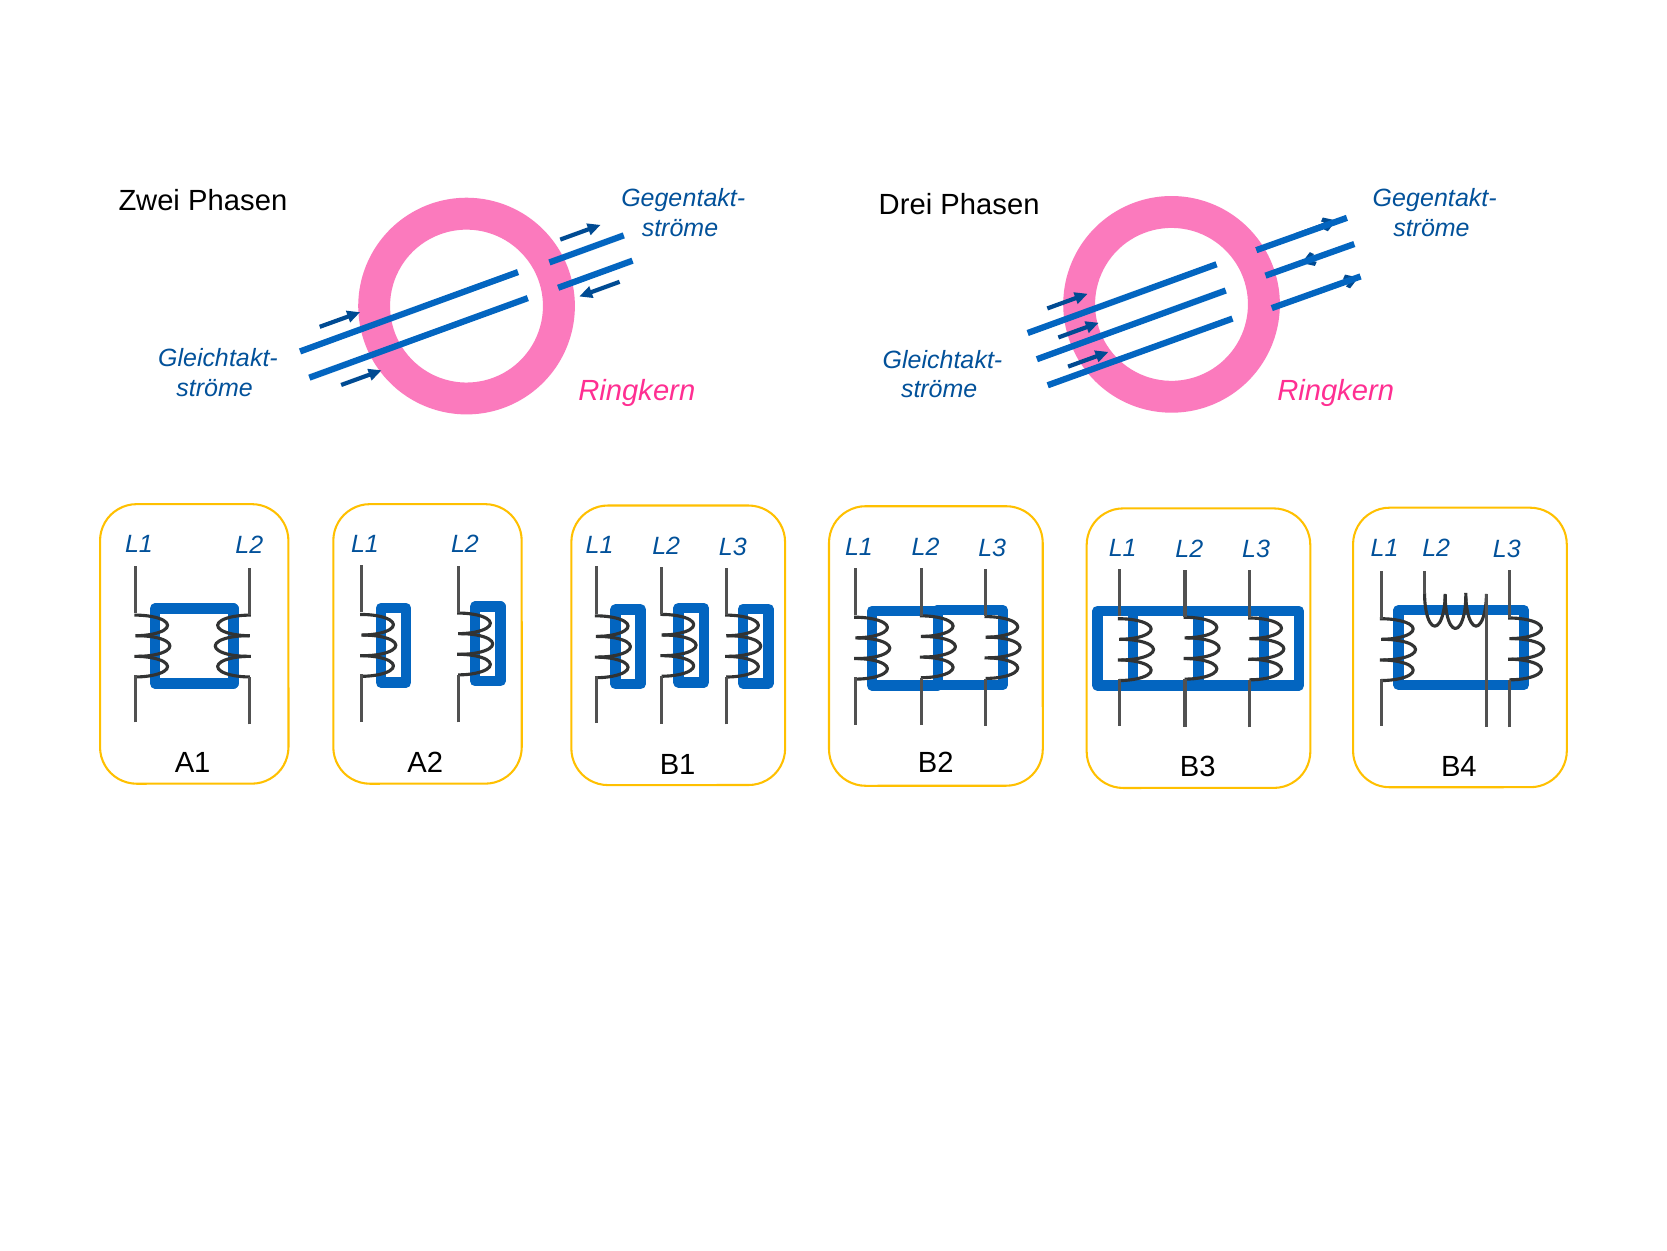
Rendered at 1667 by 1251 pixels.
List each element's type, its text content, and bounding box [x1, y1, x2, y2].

text_box Gegentakt-ströme [1330, 174, 1539, 249]
text_box Gleichtakt-ströme [838, 335, 1047, 411]
text_box Zwei Phasen [77, 173, 330, 224]
text_box [1063, 196, 1280, 413]
text_box [319, 310, 360, 327]
text_box [1047, 292, 1088, 309]
text_box [341, 368, 382, 386]
text_box Drei Phasen [833, 177, 1086, 228]
text_box [1058, 321, 1099, 338]
text_box [1068, 350, 1109, 367]
text_box Gleichtakt-ströme [114, 333, 322, 409]
text_box Ringkern [556, 362, 717, 415]
text_box [358, 197, 575, 415]
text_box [99, 503, 1568, 789]
text_box Ringkern [1255, 362, 1416, 415]
text_box [579, 281, 620, 298]
text_box Gegentakt-ströme [579, 173, 788, 249]
